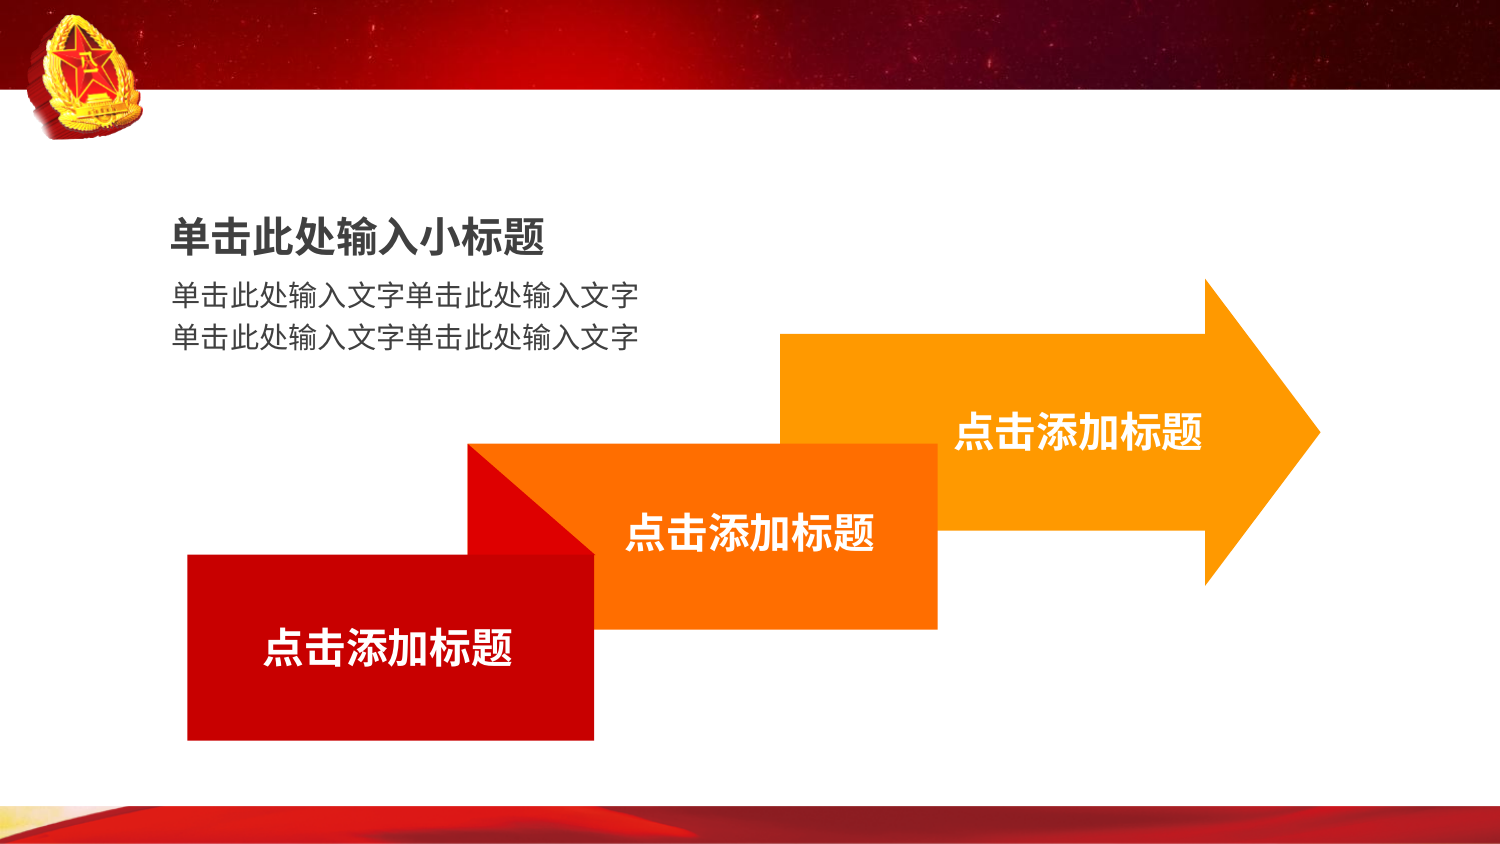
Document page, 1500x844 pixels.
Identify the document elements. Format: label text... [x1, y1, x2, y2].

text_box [187, 554, 595, 741]
text_box 单击此处输入文字单击此处输入文字 单击此处输入文字单击此处输入文字 [156, 262, 691, 404]
picture [0, 0, 1500, 140]
text_box 单击此处输入小标题 [169, 200, 580, 260]
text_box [780, 278, 1321, 586]
picture [0, 807, 1500, 844]
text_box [467, 443, 938, 630]
